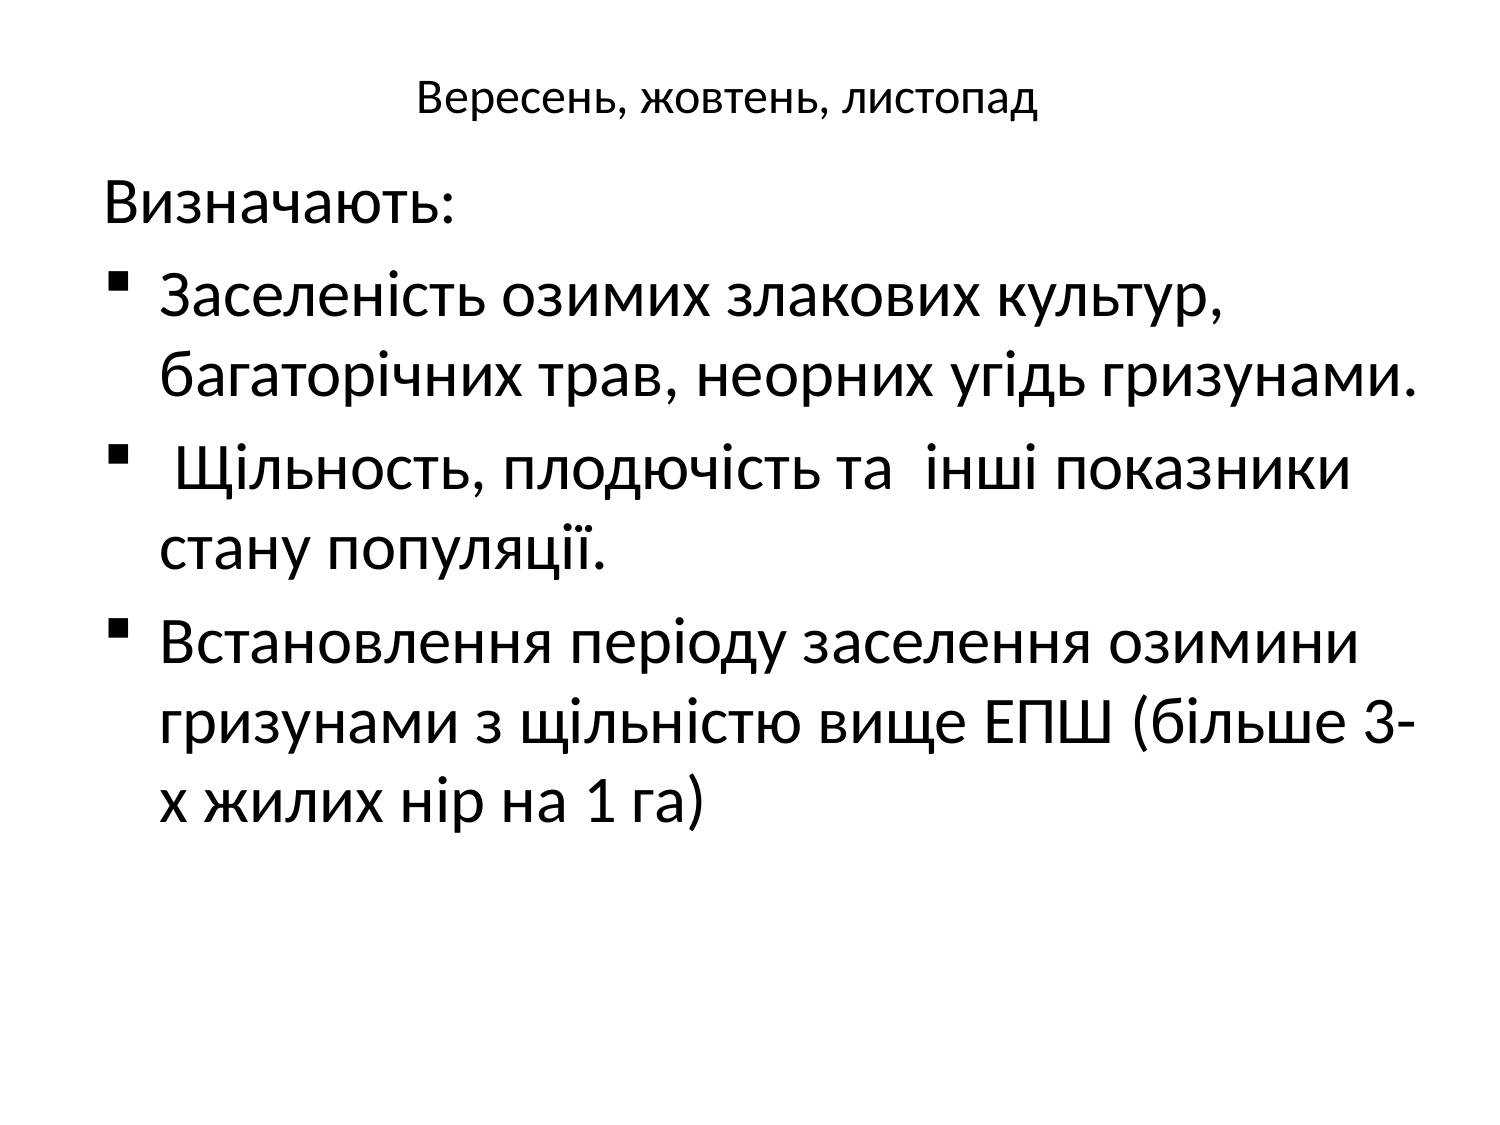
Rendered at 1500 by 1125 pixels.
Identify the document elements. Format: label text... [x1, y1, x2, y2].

list Визначають: Заселеність озимих злакових культур, багаторічних трав, неорних угідь гризунами. Щільность, плодючість та інші показники стану популяції. Встановлення періоду заселення озимини гризунами з щільністю вище ЕПШ (більше 3-х жилих нір на 1 га) [88, 149, 1439, 892]
title Вересень, жовтень, листопад [53, 0, 1404, 188]
